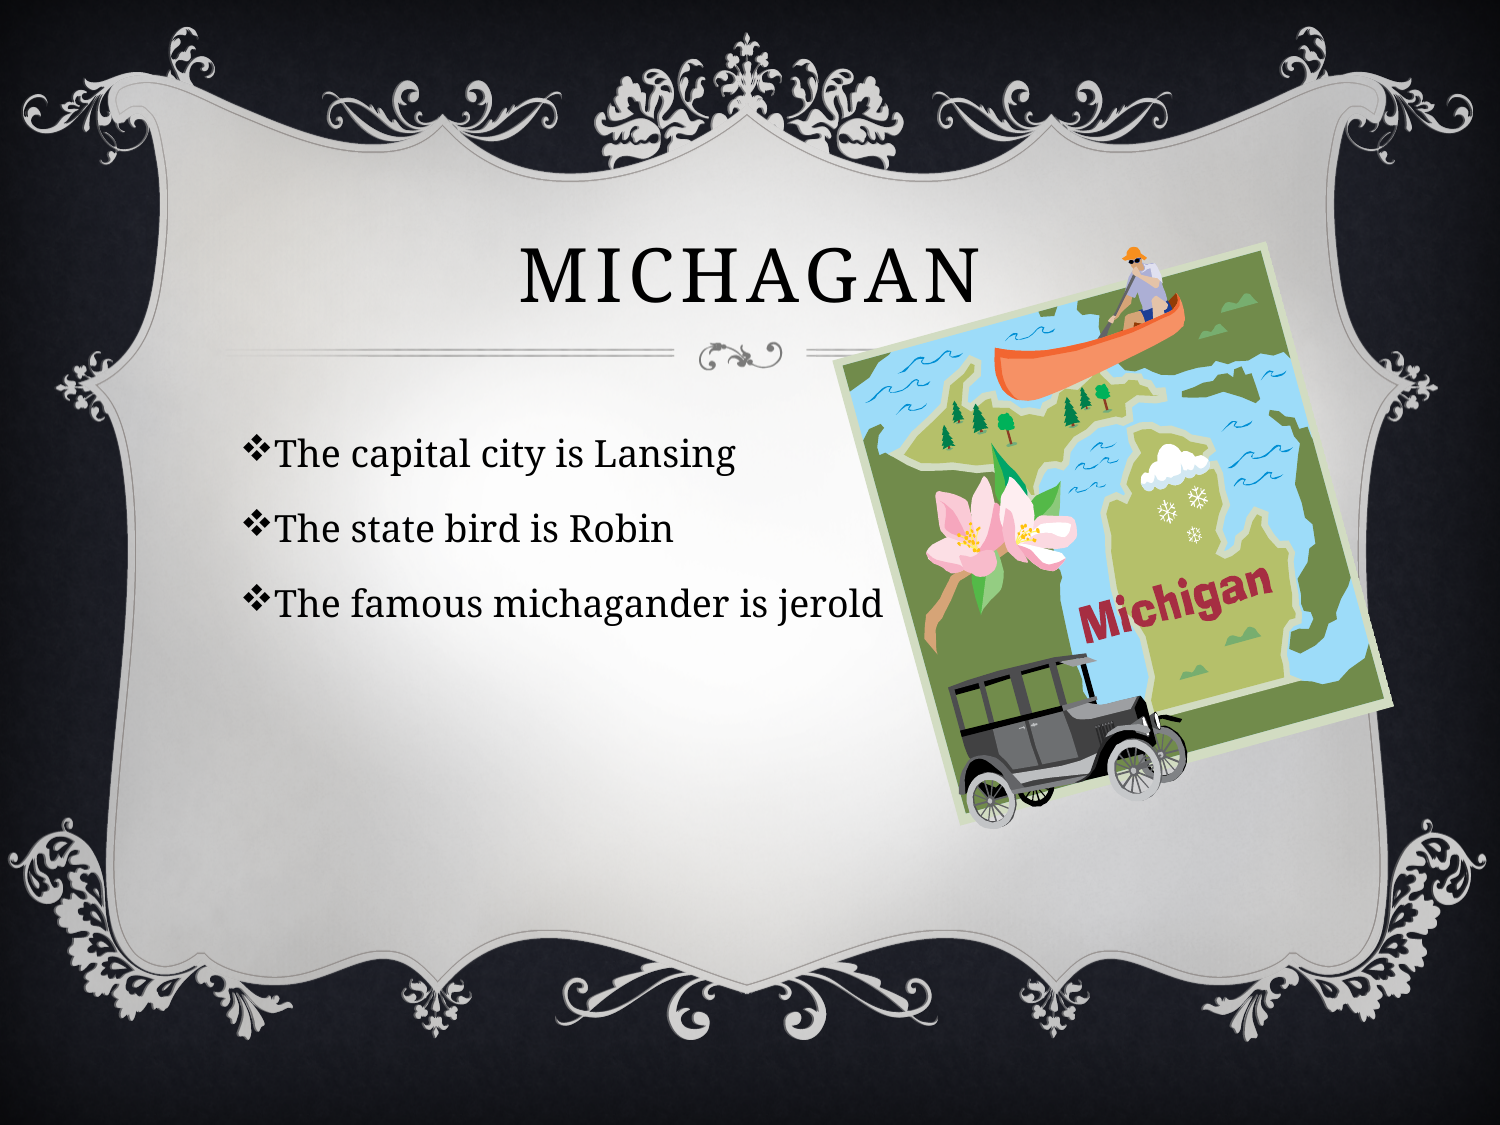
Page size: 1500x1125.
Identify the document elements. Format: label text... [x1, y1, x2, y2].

picture [0, 0, 1500, 1125]
list The capital city is Lansing The state bird is Robin The famous michagander is jerold [225, 399, 1275, 900]
title michagan [225, 212, 1275, 325]
